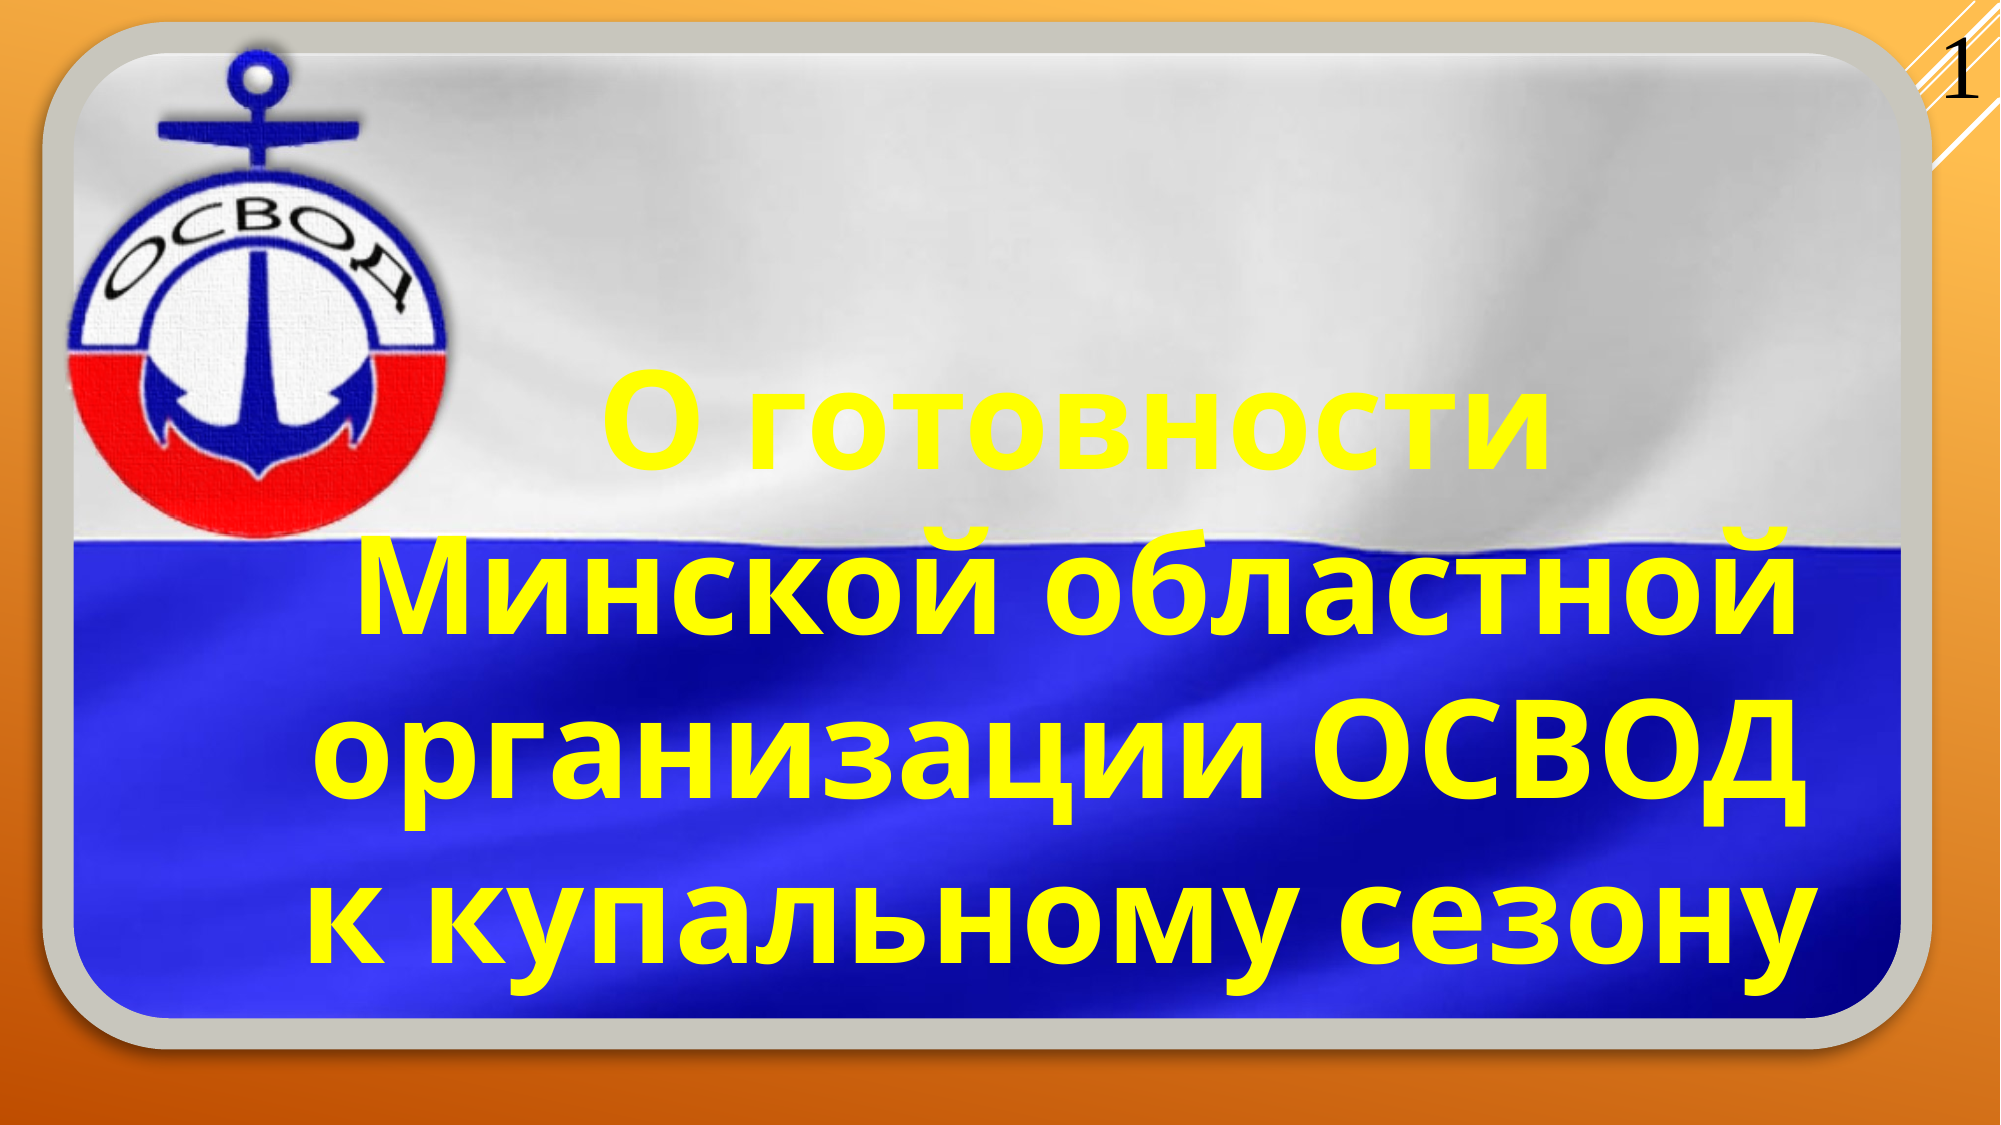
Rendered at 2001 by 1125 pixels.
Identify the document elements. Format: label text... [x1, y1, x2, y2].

text_box 1 [1924, 0, 2000, 125]
picture [45, 15, 1917, 1035]
